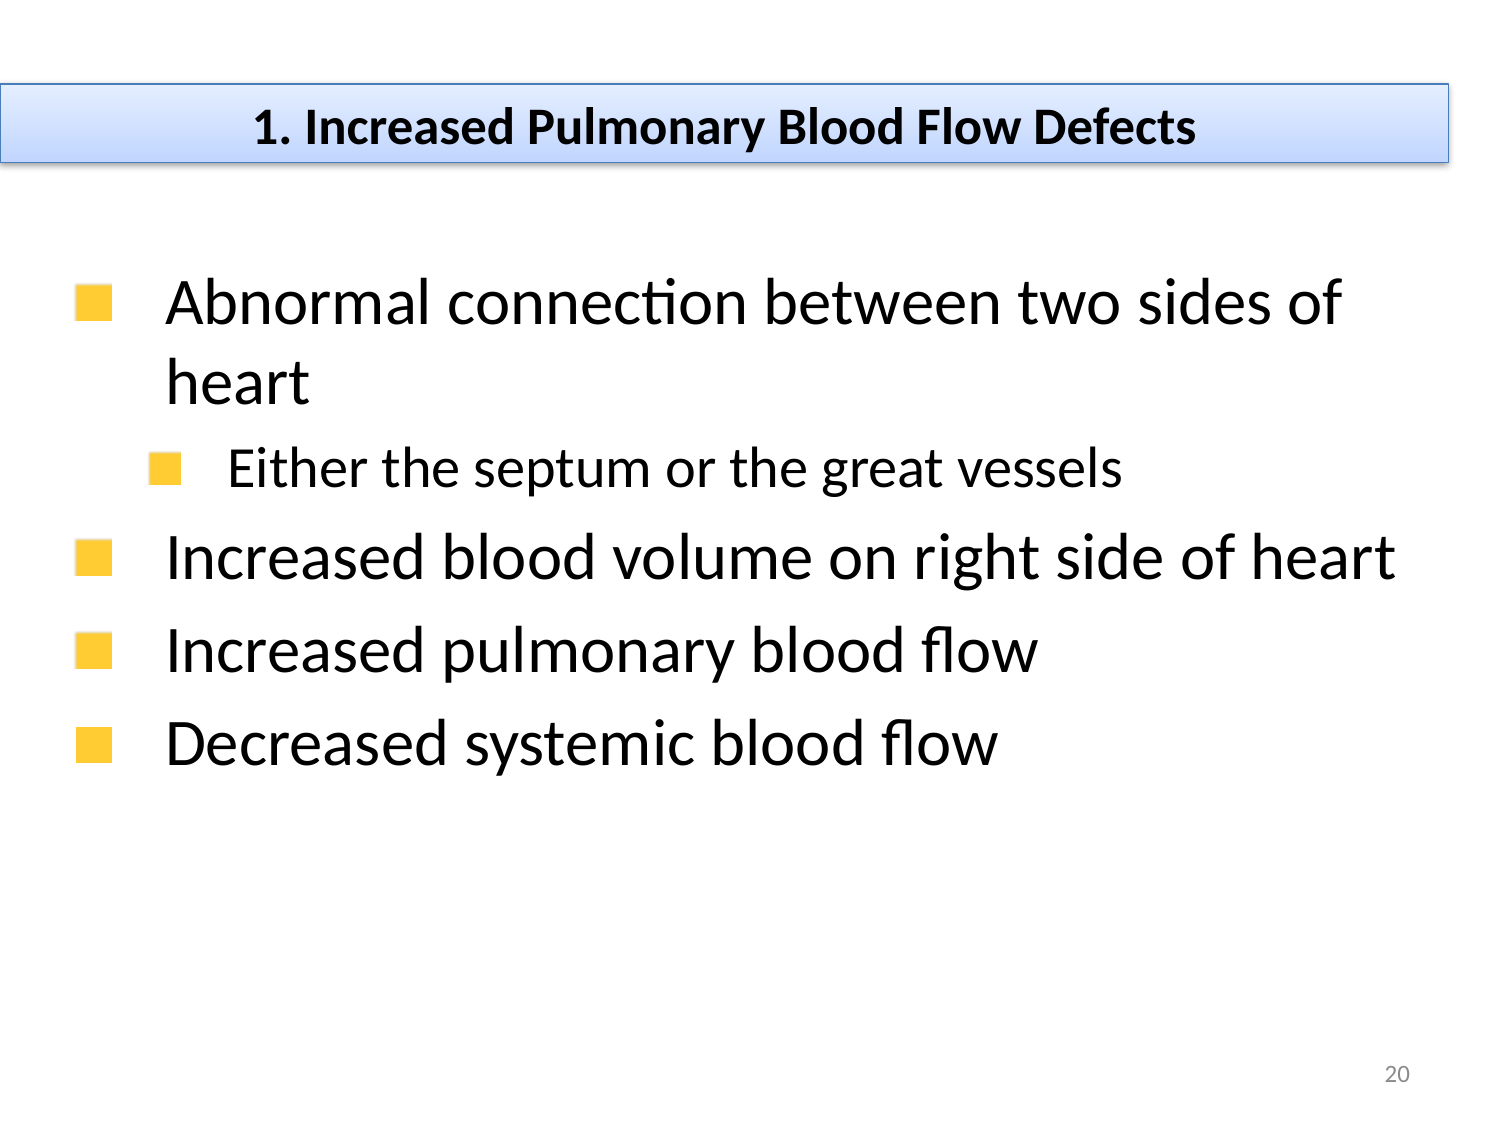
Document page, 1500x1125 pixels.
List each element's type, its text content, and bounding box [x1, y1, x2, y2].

picture [65, 715, 112, 763]
list Abnormal connection between two sides of heart Either the septum or the great vessels Increased blood volume on right side of heart Increased pulmonary blood flow Decreased systemic blood flow [50, 249, 1425, 925]
picture [65, 622, 112, 669]
slide_number 20 [1074, 1042, 1425, 1103]
title 1. Increased Pulmonary Blood Flow Defects [0, 83, 1449, 163]
picture [65, 274, 112, 321]
picture [65, 529, 112, 576]
picture [140, 443, 181, 485]
